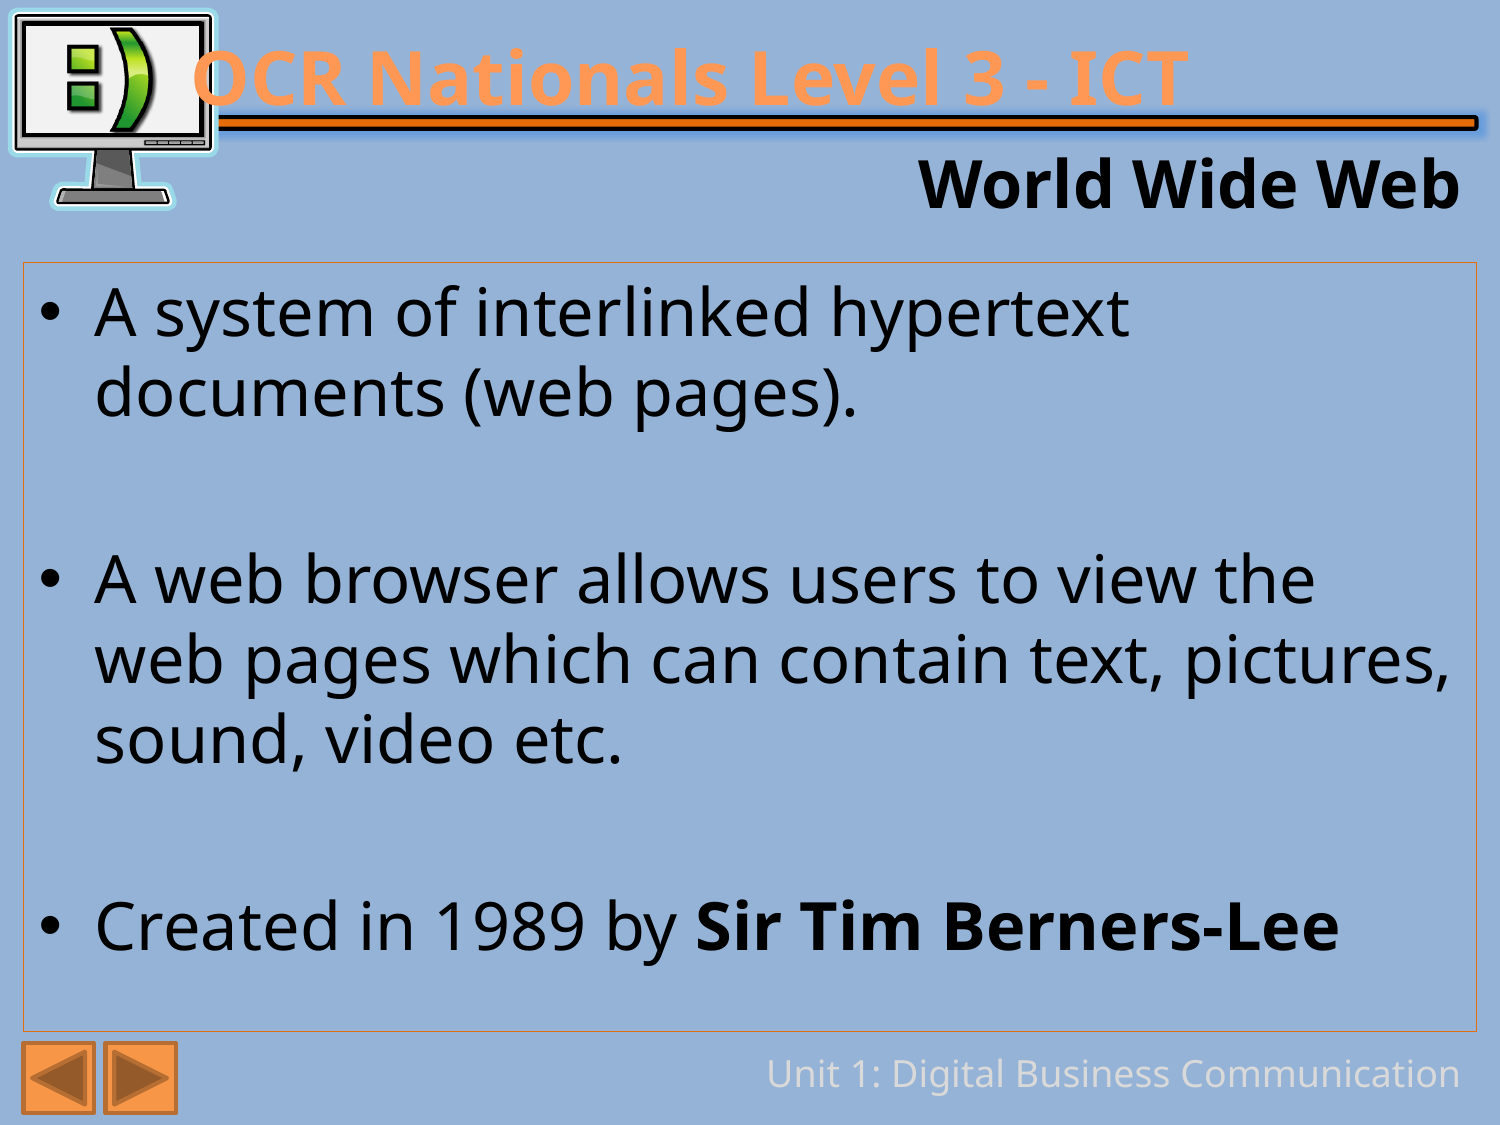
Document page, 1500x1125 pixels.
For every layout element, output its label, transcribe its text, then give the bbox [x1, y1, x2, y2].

title World Wide Web [187, 117, 1477, 247]
picture [48, 21, 172, 139]
list A system of interlinked hypertext documents (web pages). A web browser allows users to view the web pages which can contain text, pictures, sound, video etc. Created in 1989 by Sir Tim Berners-Lee [23, 262, 1477, 1032]
